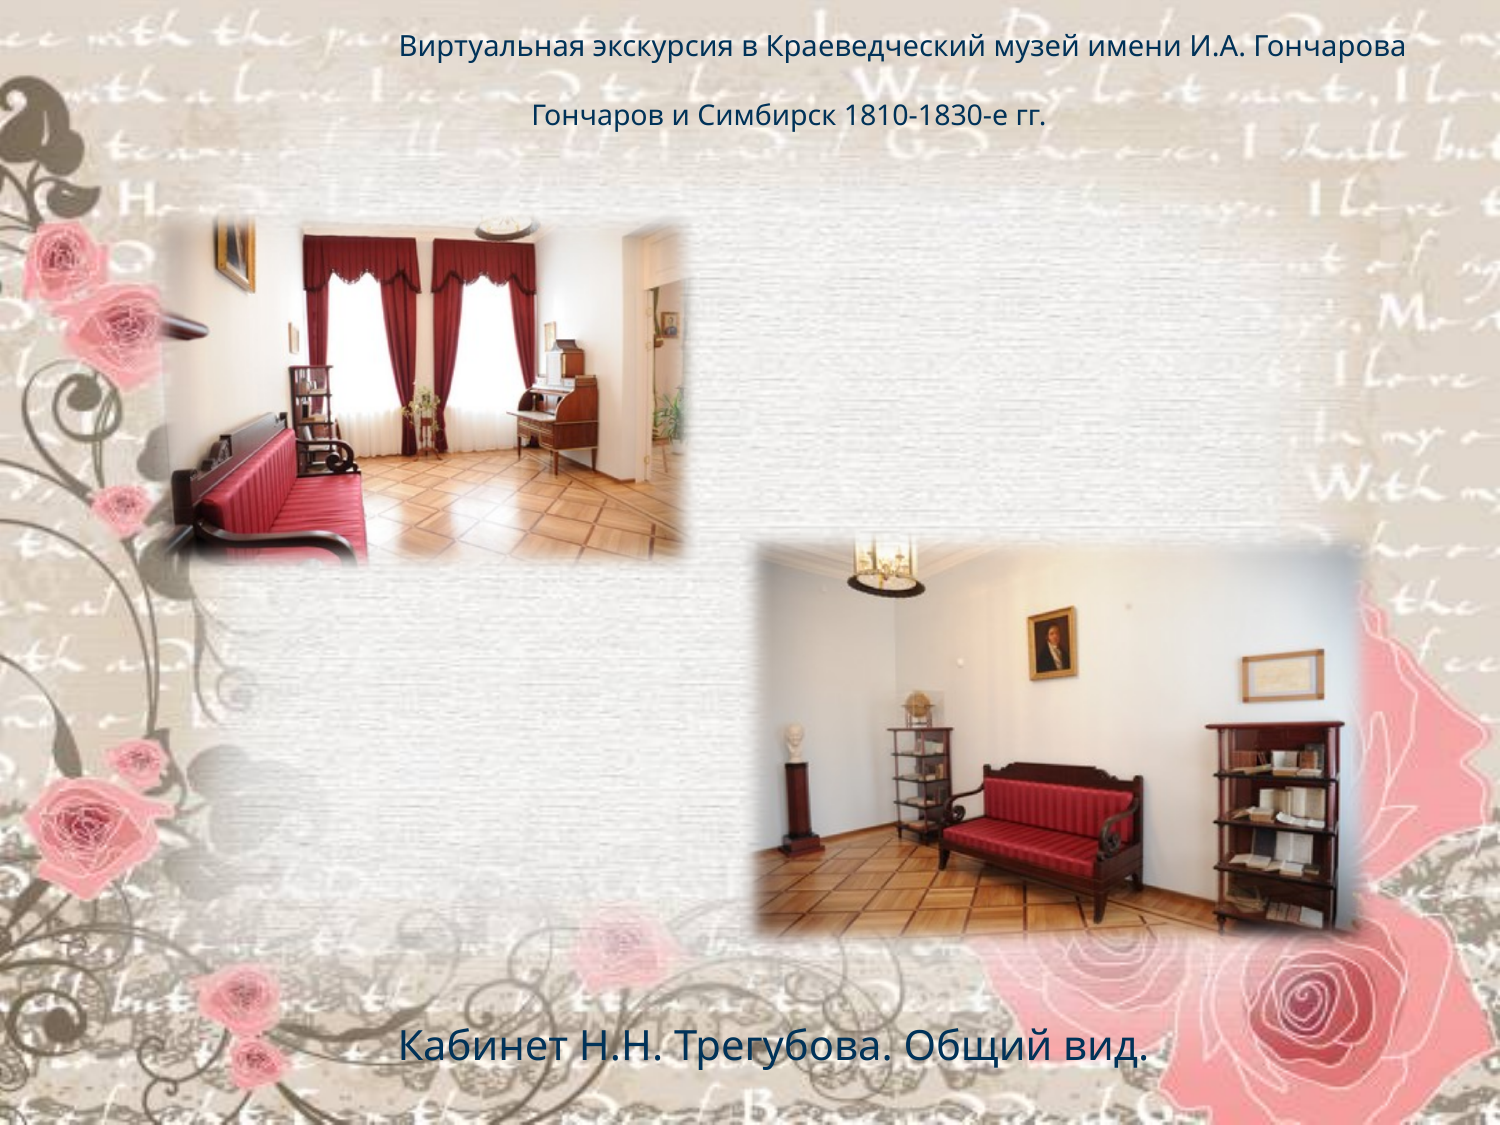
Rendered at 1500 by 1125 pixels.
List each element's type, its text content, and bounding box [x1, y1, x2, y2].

picture [0, 0, 1500, 1125]
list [737, 526, 1378, 953]
title Гончаров и Симбирск 1810-1830-е гг. [123, 54, 1463, 185]
text_box Виртуальная экскурсия в Краеведческий музей имени И.А. Гончарова [383, 19, 1477, 70]
text_box Кабинет Н.Н. Трегубова. Общий вид. [277, 1011, 1270, 1077]
